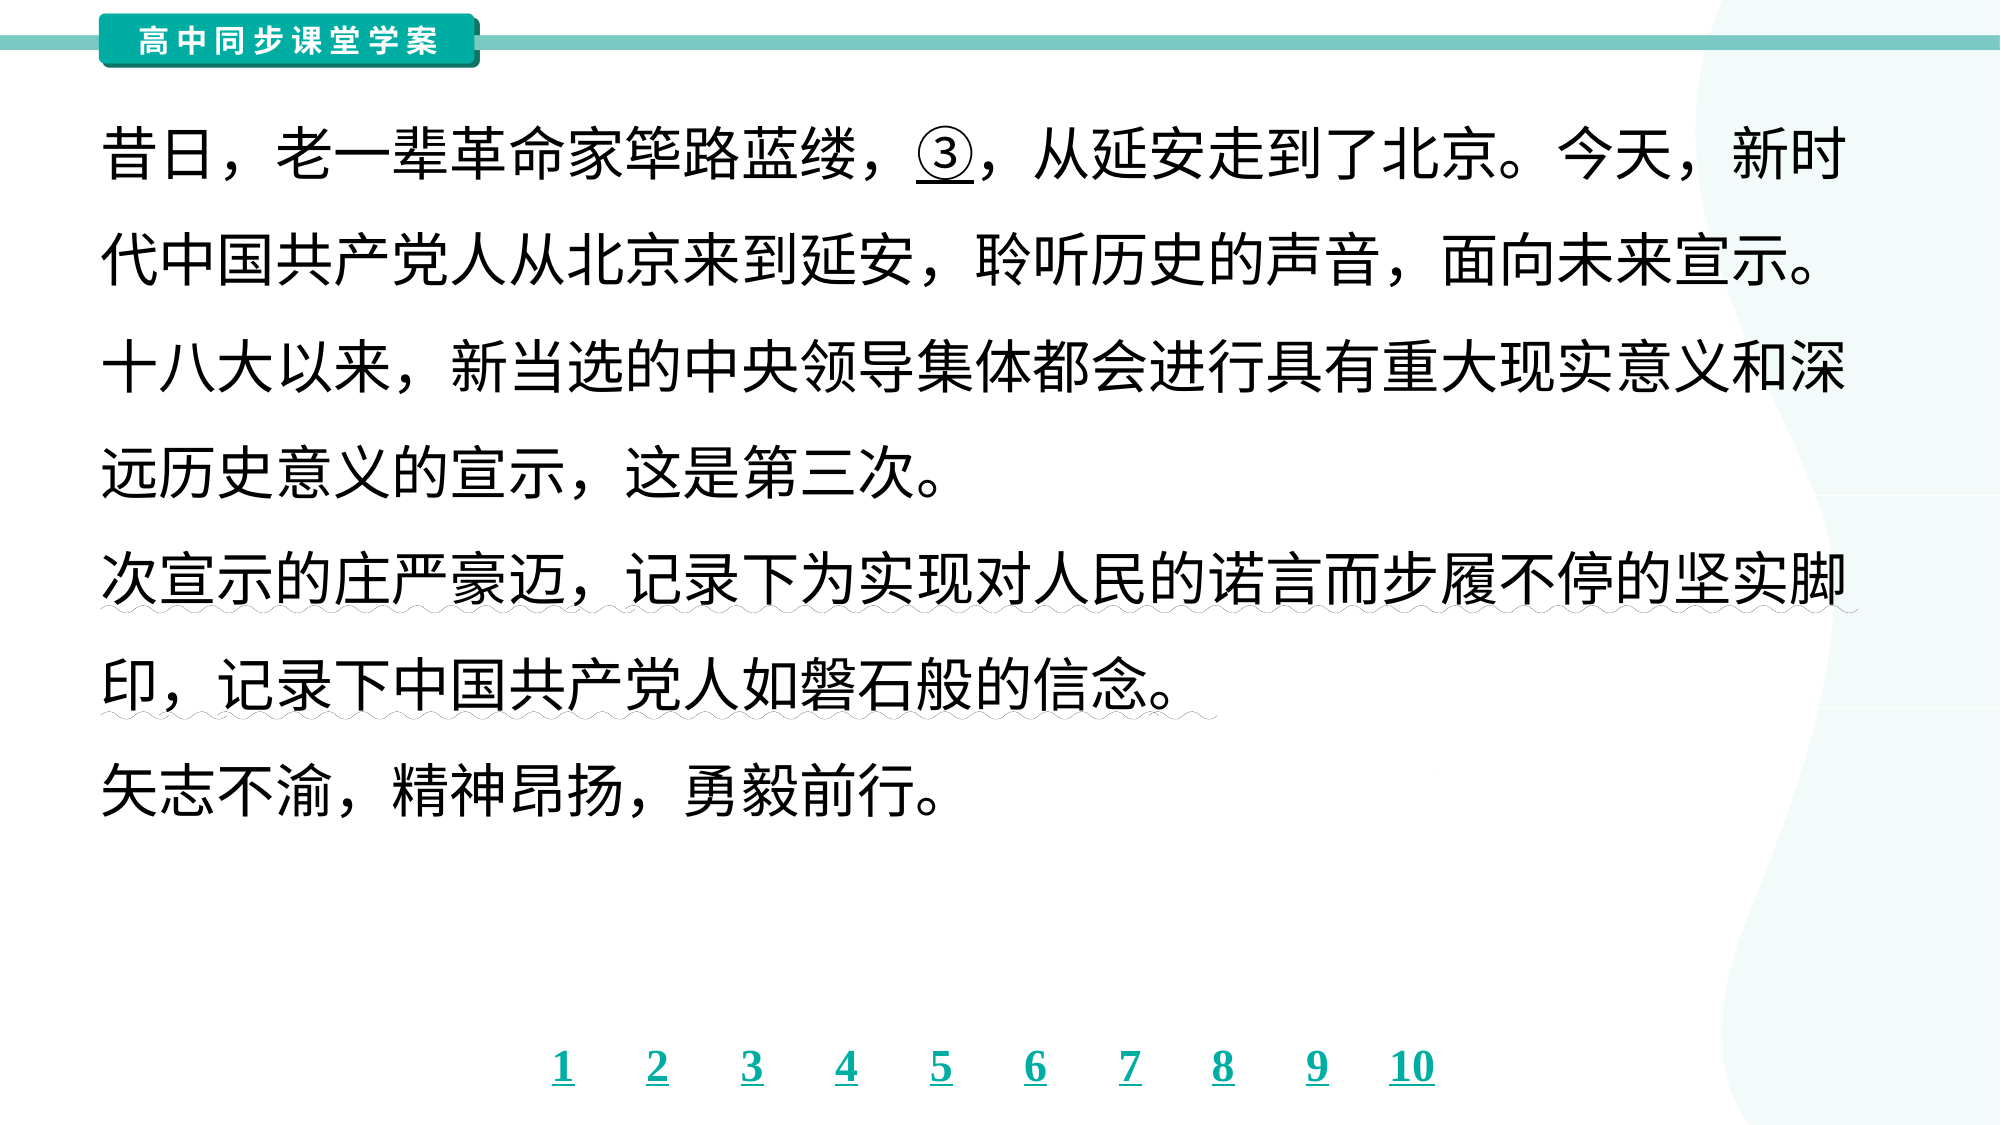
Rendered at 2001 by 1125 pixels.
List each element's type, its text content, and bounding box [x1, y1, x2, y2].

picture [0, 0, 2000, 1125]
text_box 昔日，老一辈革命家筚路蓝缕，③，从延安走到了北京。今天，新时 代中国共产党人从北京来到延安，聆听历史的声音，面向未来宣示。 十八大以来，新当选的中央领导集体都会进行具有重大现实意义和深 远历史意义的宣示，这是第三次。<uw>时光是忠实的记录者，记录下每一 次宣示的庄严豪迈，记录下为实现对人民的诺言而步履不停的坚实脚 印，记录下中国共产党人如磐石般的信念。</uw>初心在胸中，使命在肩上， 矢志不渝，精神昂扬，勇毅前行。 [100, 76, 1899, 825]
